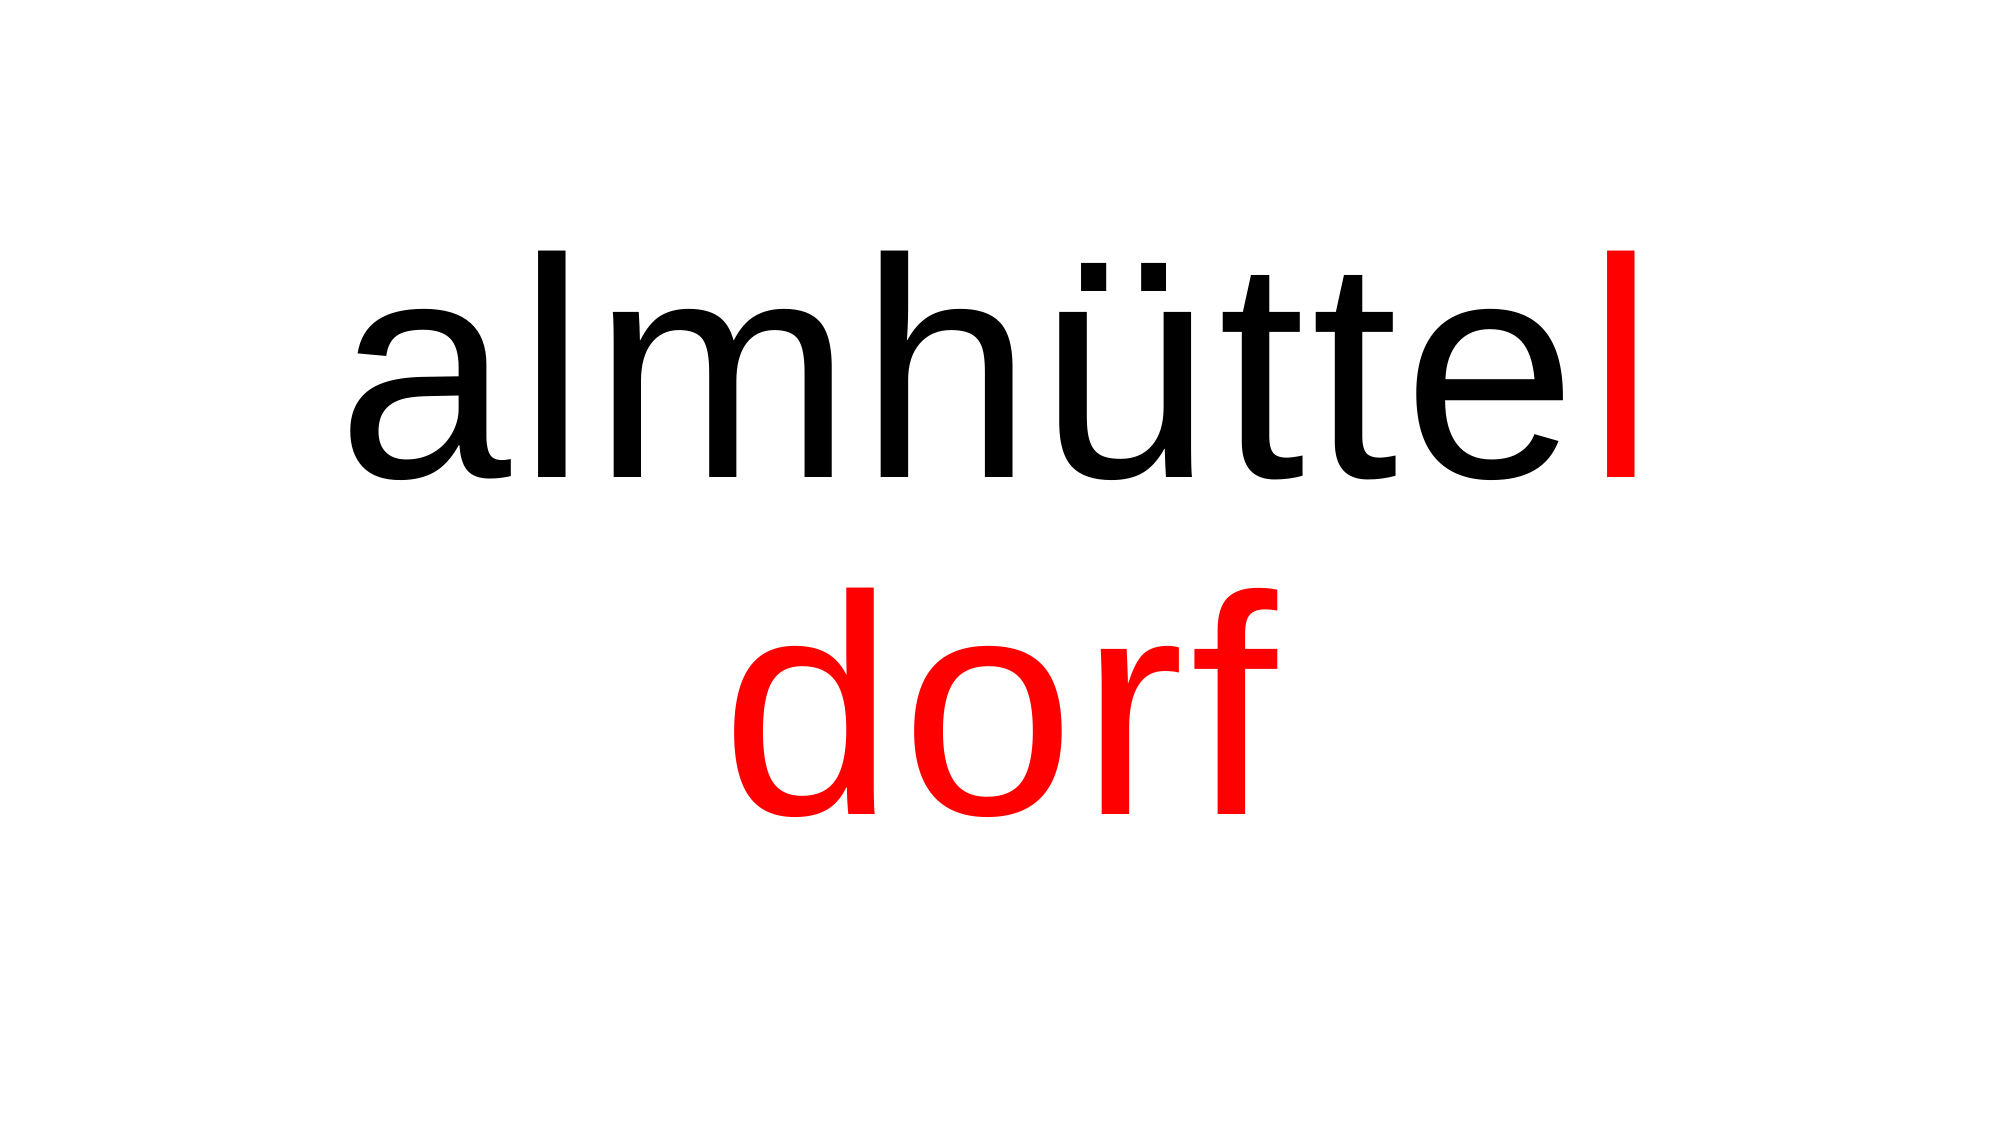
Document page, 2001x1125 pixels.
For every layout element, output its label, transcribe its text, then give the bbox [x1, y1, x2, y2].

title almhüttel dorf [249, 285, 1750, 890]
